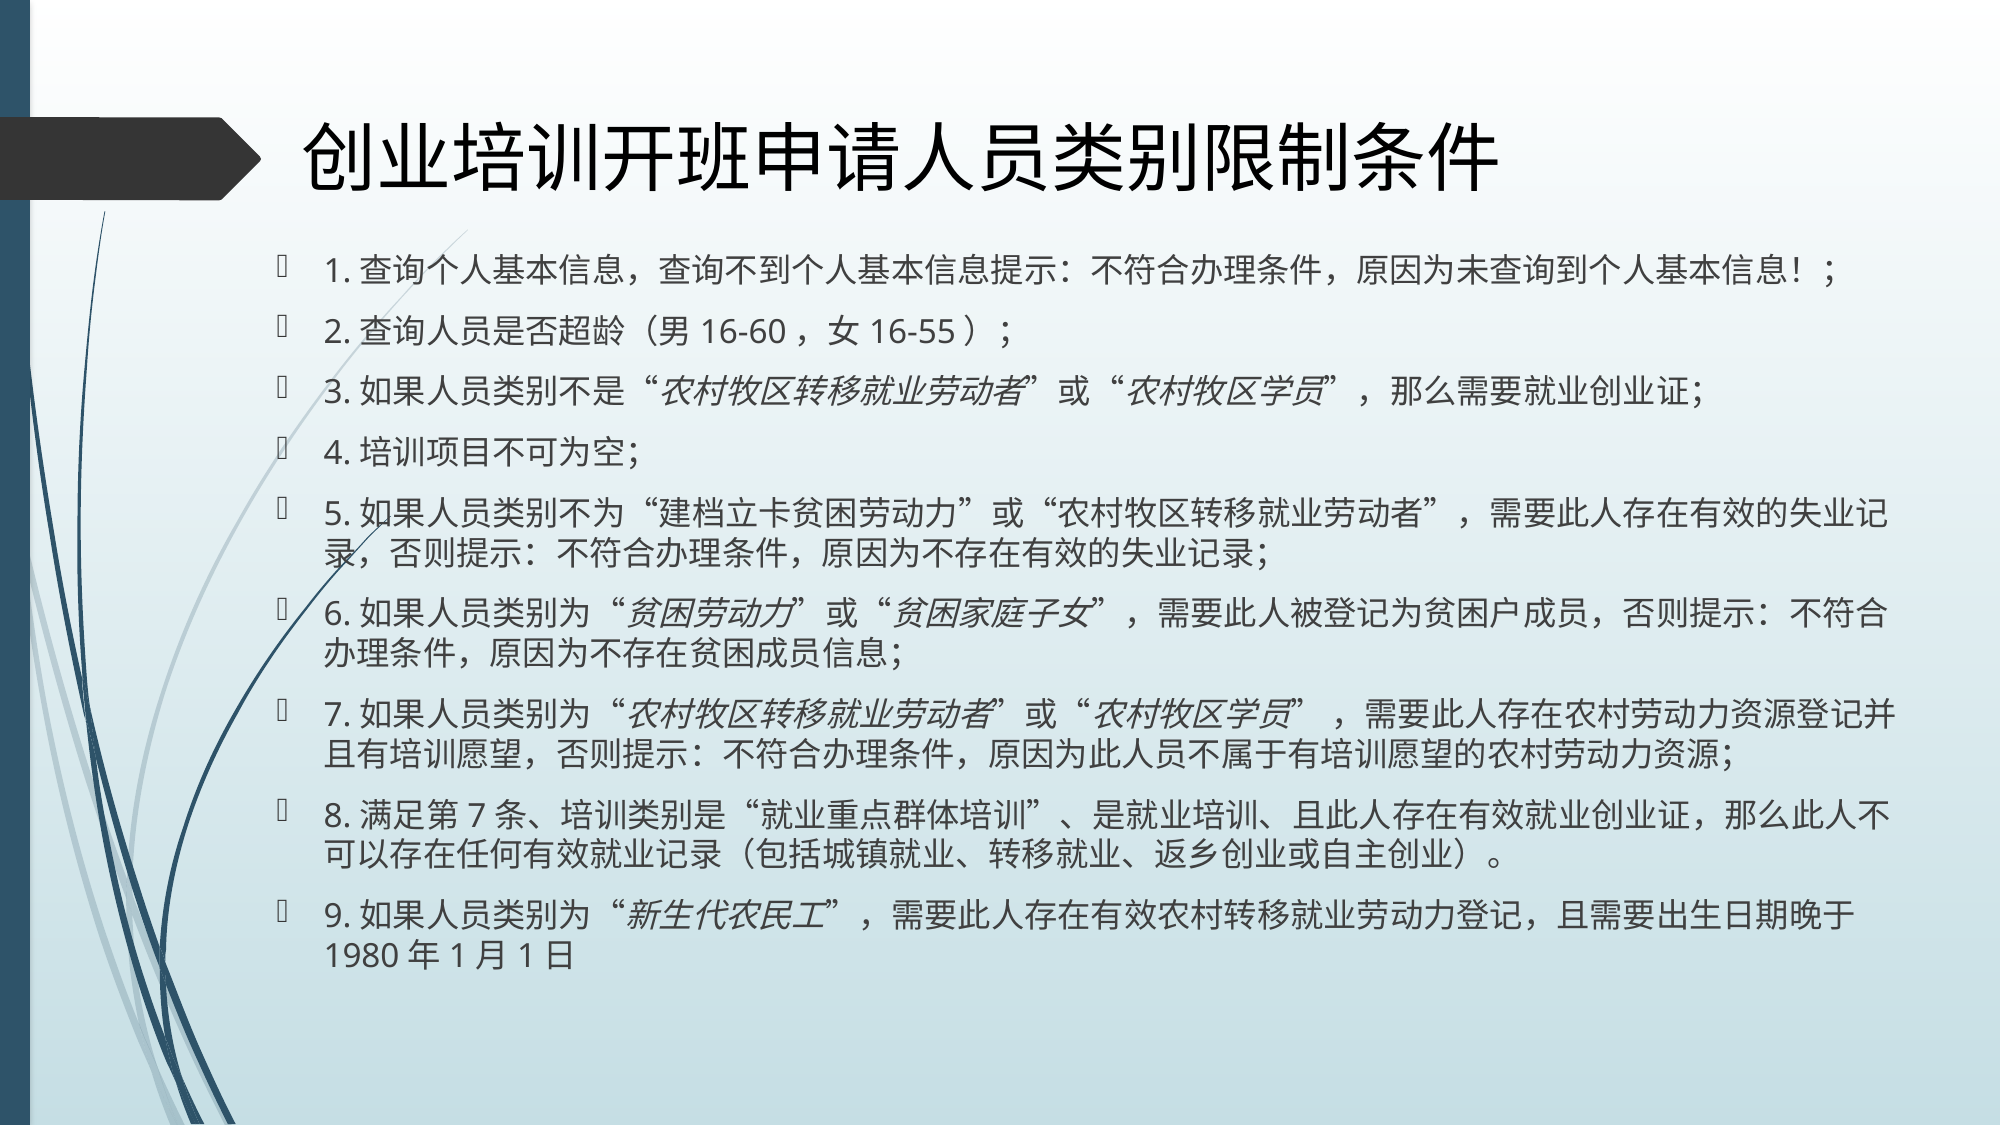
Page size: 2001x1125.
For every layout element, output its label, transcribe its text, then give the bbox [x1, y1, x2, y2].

list 1.查询个人基本信息，查询不到个人基本信息提示：不符合办理条件，原因为未查询到个人基本信息！； 2.查询人员是否超龄（男16-60，女16-55）； 3.如果人员类别不是“农村牧区转移就业劳动者”或“农村牧区学员”，那么需要就业创业证； 4.培训项目不可为空； 5.如果人员类别不为“建档立卡贫困劳动力”或“农村牧区转移就业劳动者”，需要此人存在有效的失业记录，否则提示：不符合办理条件，原因为不存在有效的失业记录； 6.如果人员类别为“贫困劳动力”或“贫困家庭子女”，需要此人被登记为贫困户成员，否则提示：不符合办理条件，原因为不存在贫困成员信息； 7.如果人员类别为“农村牧区转移就业劳动者”或“农村牧区学员” ，需要此人存在农村劳动力资源登记并且有培训愿望，否则提示：不符合办理条件，原因为此人员不属于有培训愿望的农村劳动力资源； 8.满足第7条、培训类别是“就业重点群体培训”、是就业培训、且此人存在有效就业创业证，那么此人不可以存在任何有效就业记录（包括城镇就业、转移就业、返乡创业或自主创业）。 9.如果人员类别为“新生代农民工”，需要此人存在有效农村转移就业劳动力登记，且需要出生日期晚于1980年1月1日 [186, 241, 1931, 1036]
title 创业培训开班申请人员类别限制条件 [286, 102, 1888, 216]
